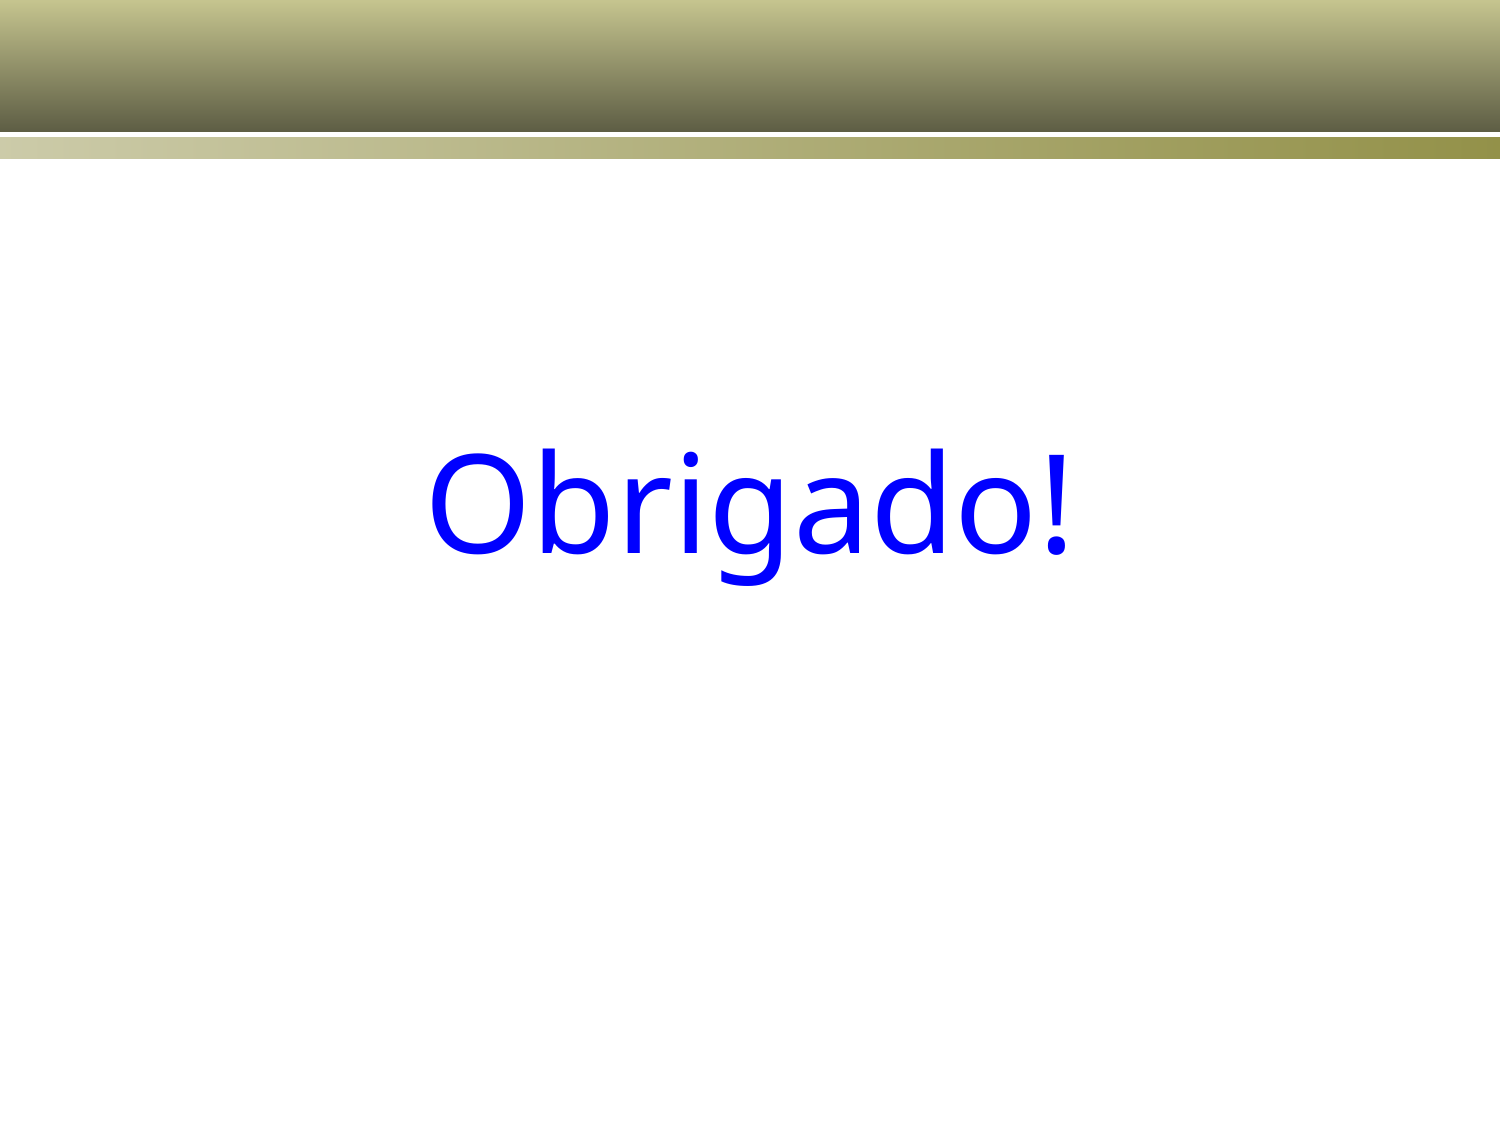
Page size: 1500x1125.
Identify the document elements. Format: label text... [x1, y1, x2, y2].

text_box [0, 137, 1500, 159]
text_box Obrigado! [150, 408, 1350, 754]
text_box [0, 0, 1500, 132]
